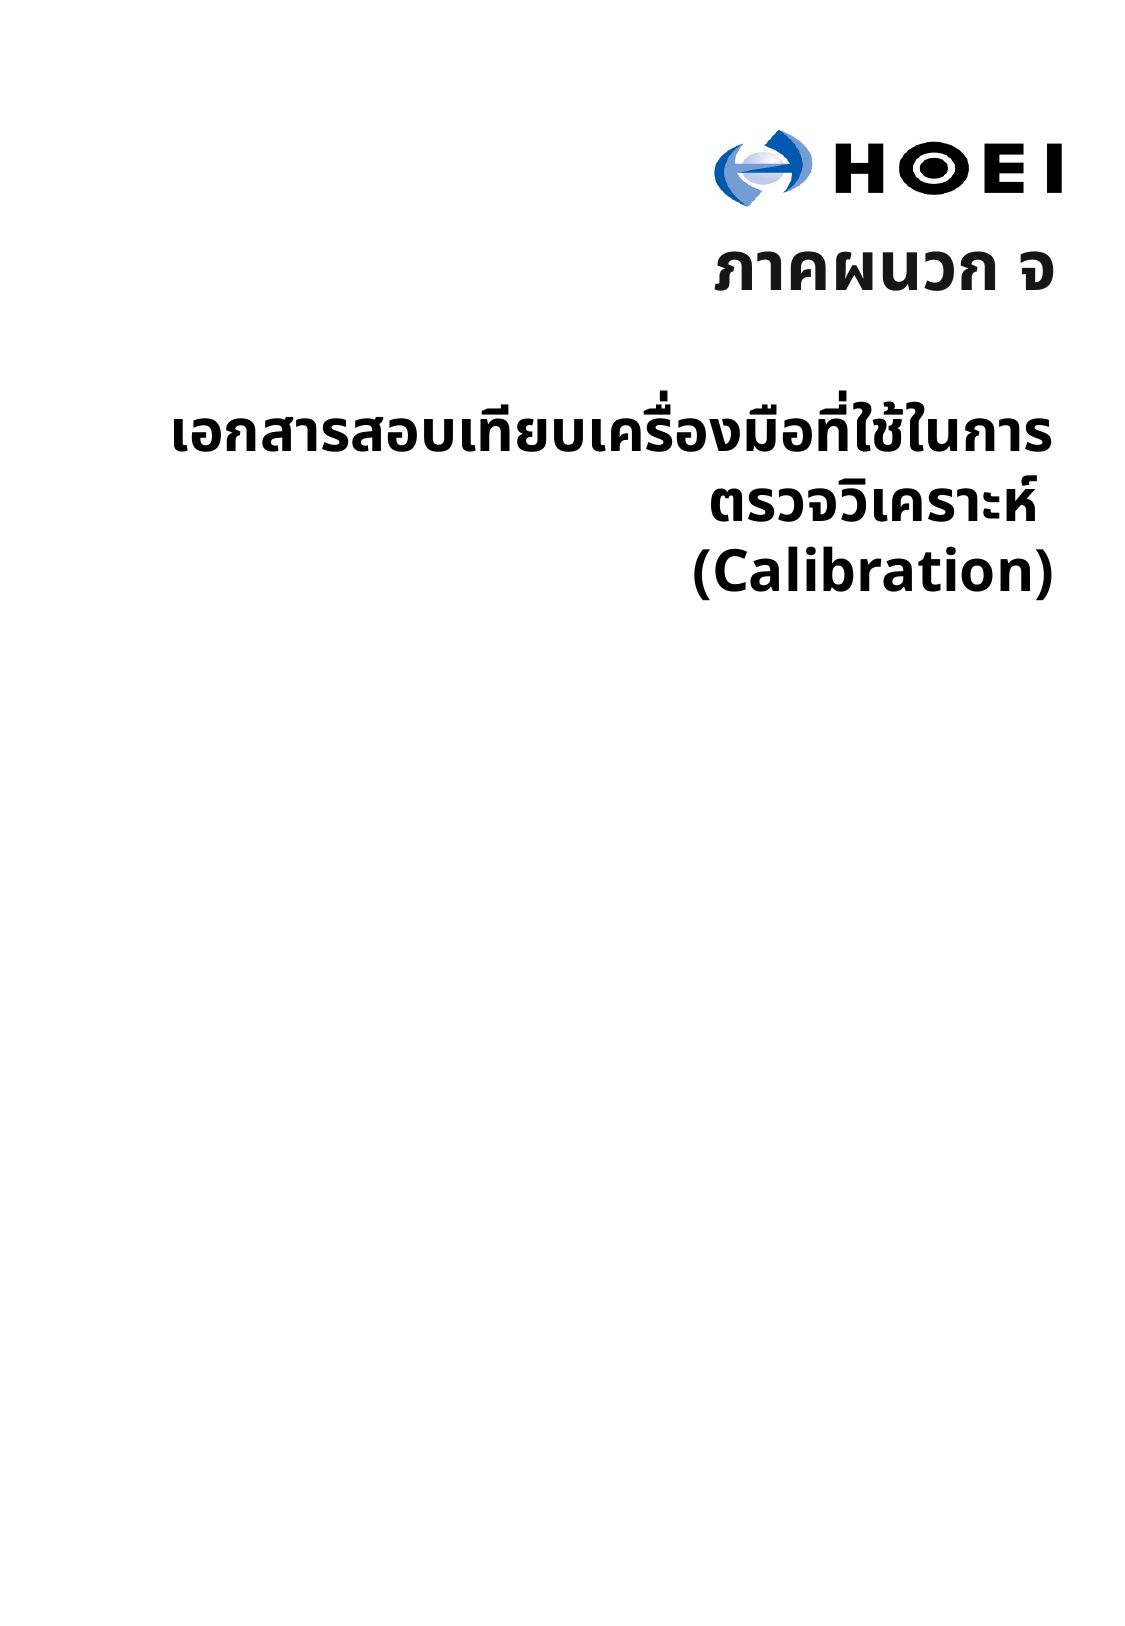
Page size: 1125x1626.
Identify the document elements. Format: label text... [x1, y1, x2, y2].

text_box ภาคผนวก จ [102, 111, 1073, 426]
picture [712, 128, 1063, 208]
text_box เอกสารสอบเทียบเครื่องมือที่ใช้ในการตรวจวิเคราะห์ (Calibration) [125, 426, 1069, 611]
